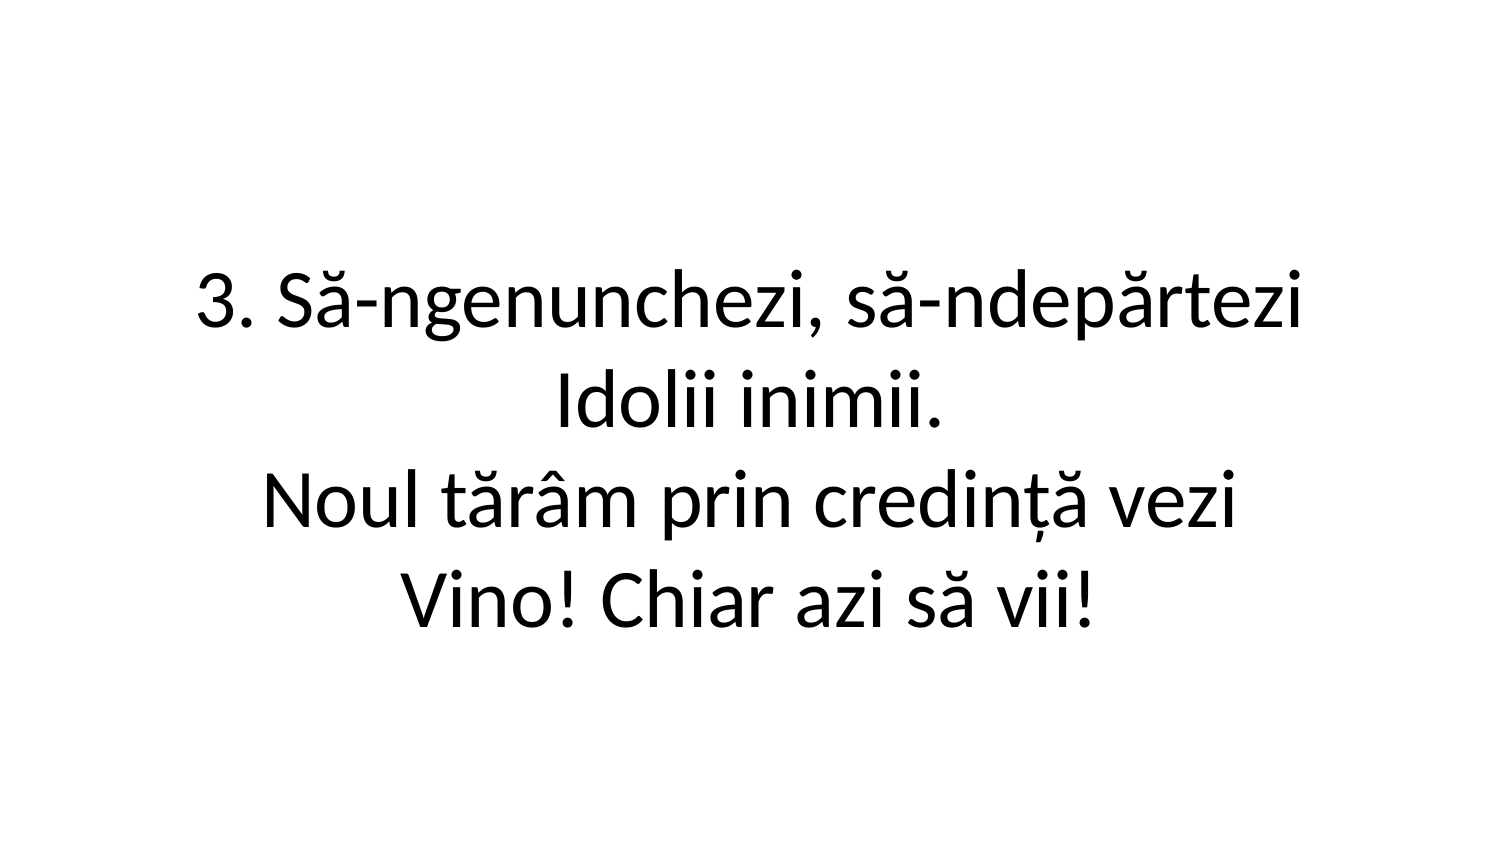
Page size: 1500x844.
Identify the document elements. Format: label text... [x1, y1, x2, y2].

text_box 3. Să-ngenunchezi, să-ndepărtezi Idolii inimii. Noul tărâm prin credință vezi Vino! Chiar azi să vii! [179, 192, 1321, 652]
